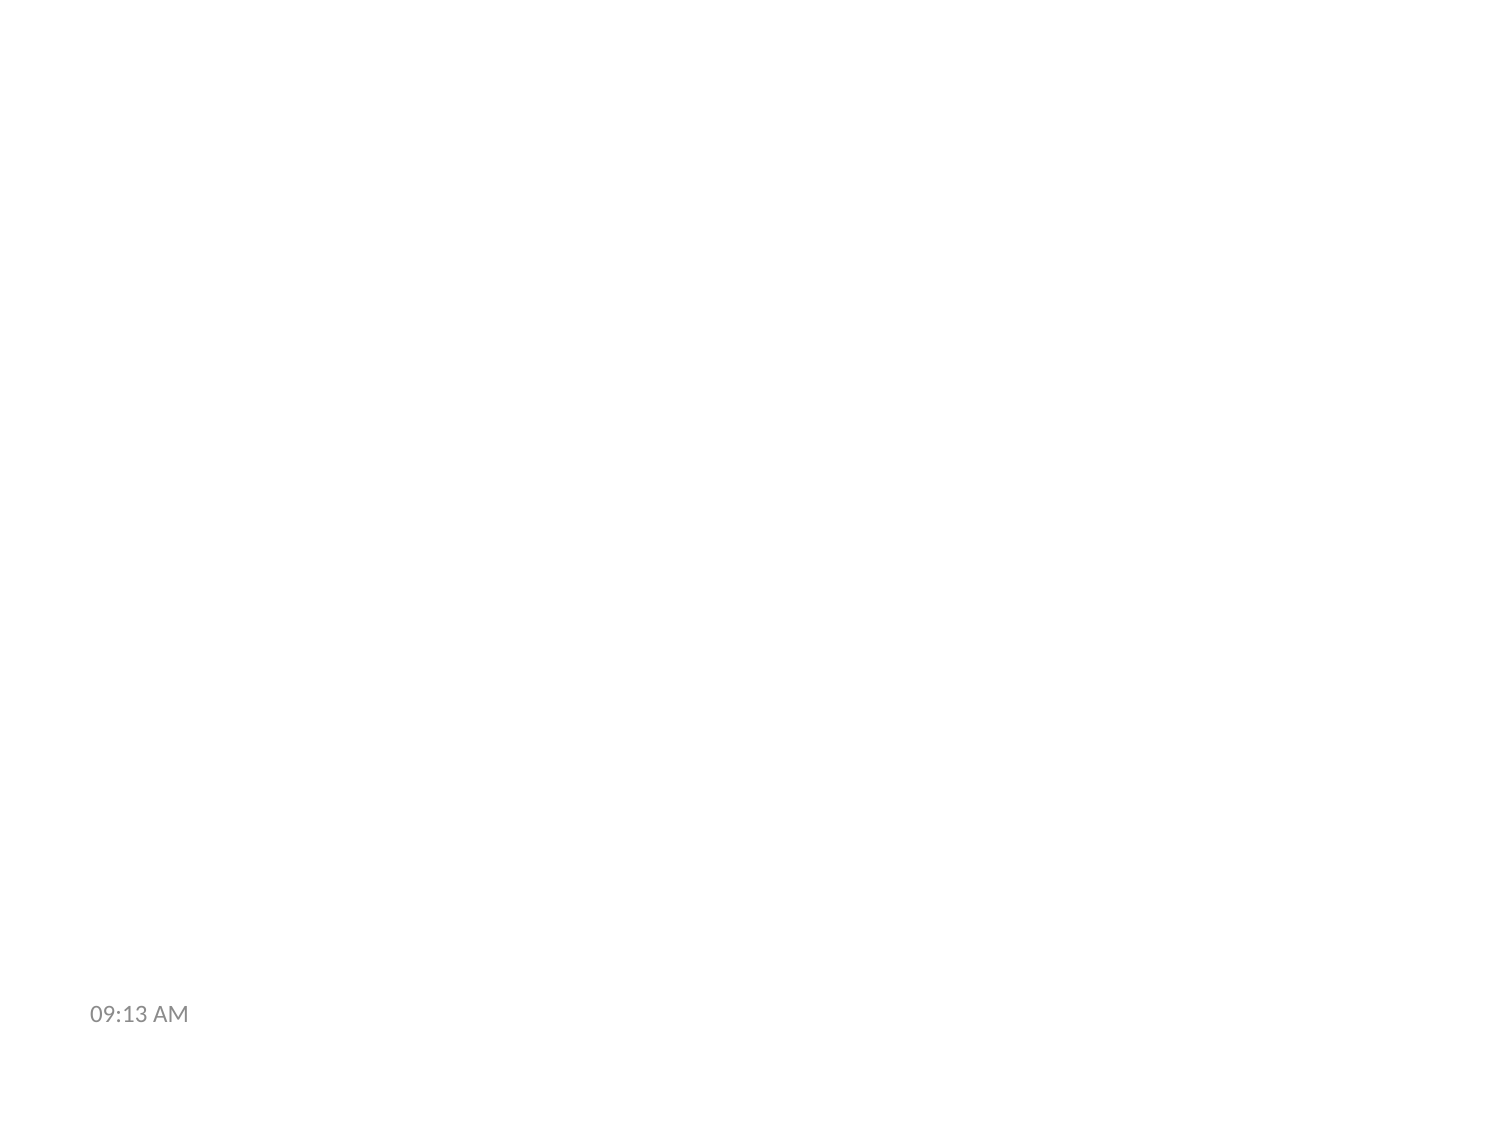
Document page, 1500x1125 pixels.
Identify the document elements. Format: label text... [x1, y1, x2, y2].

text_box 3:35 PM [75, 982, 425, 1043]
